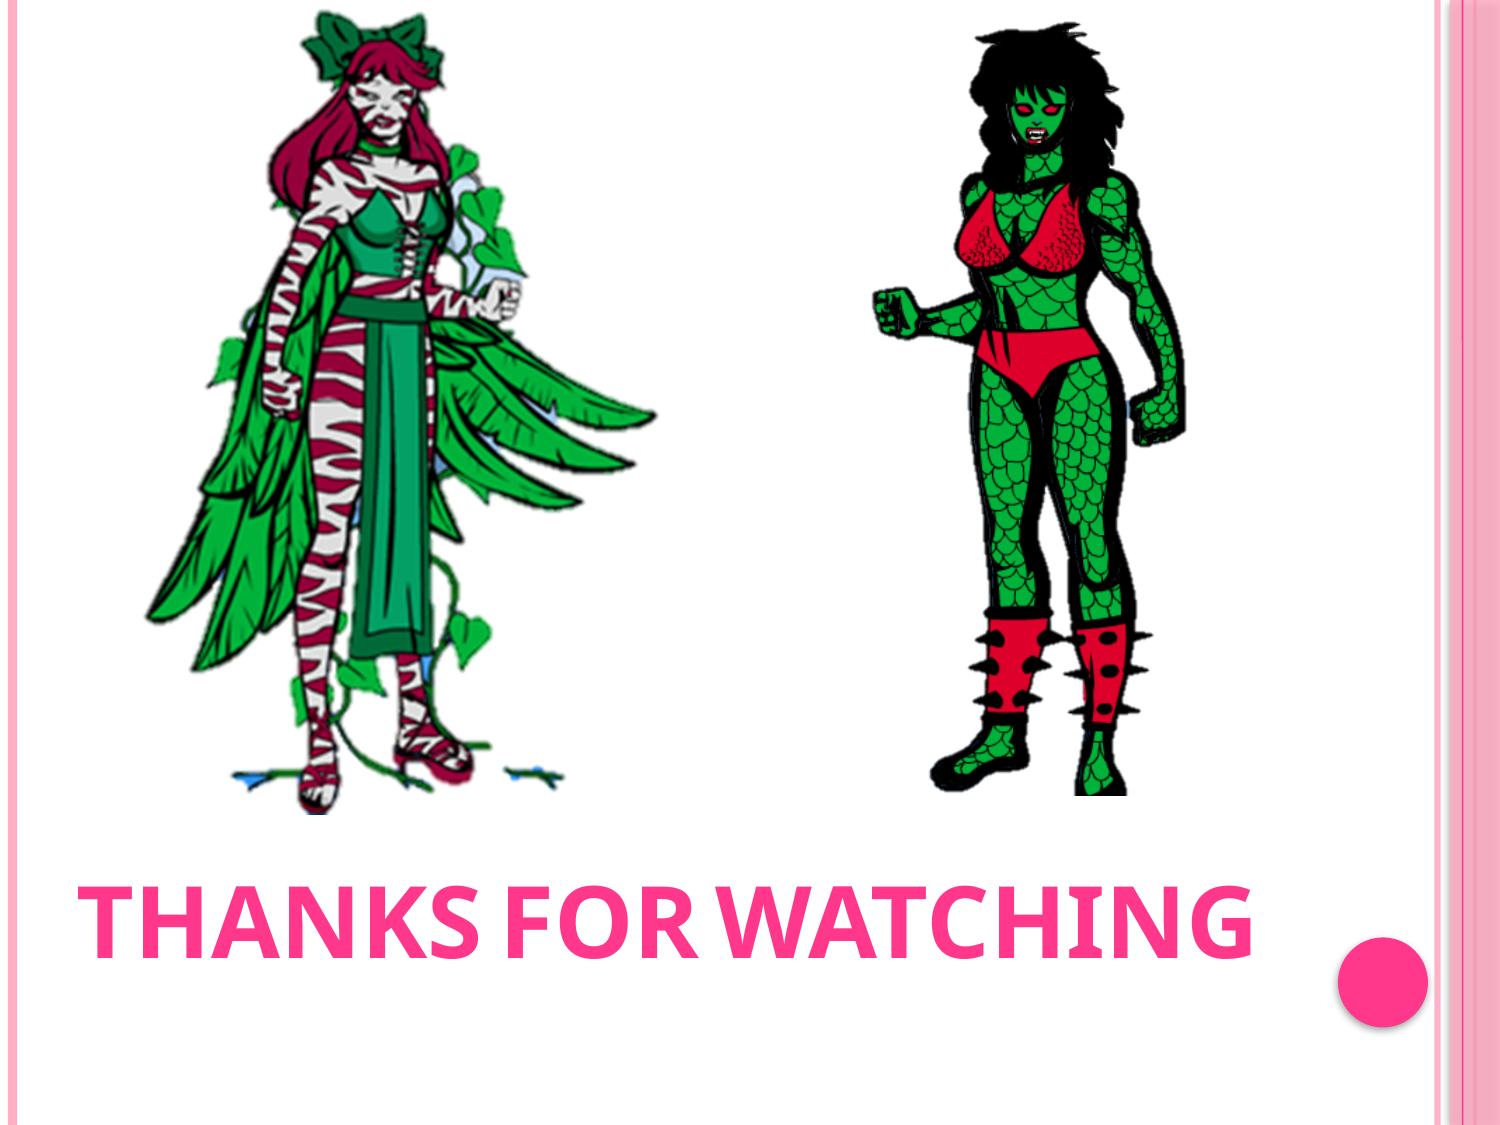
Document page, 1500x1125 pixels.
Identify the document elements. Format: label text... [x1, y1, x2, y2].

title THANKS FOR WATCHING [61, 798, 1421, 987]
picture [855, 17, 1235, 797]
picture [123, 0, 742, 816]
